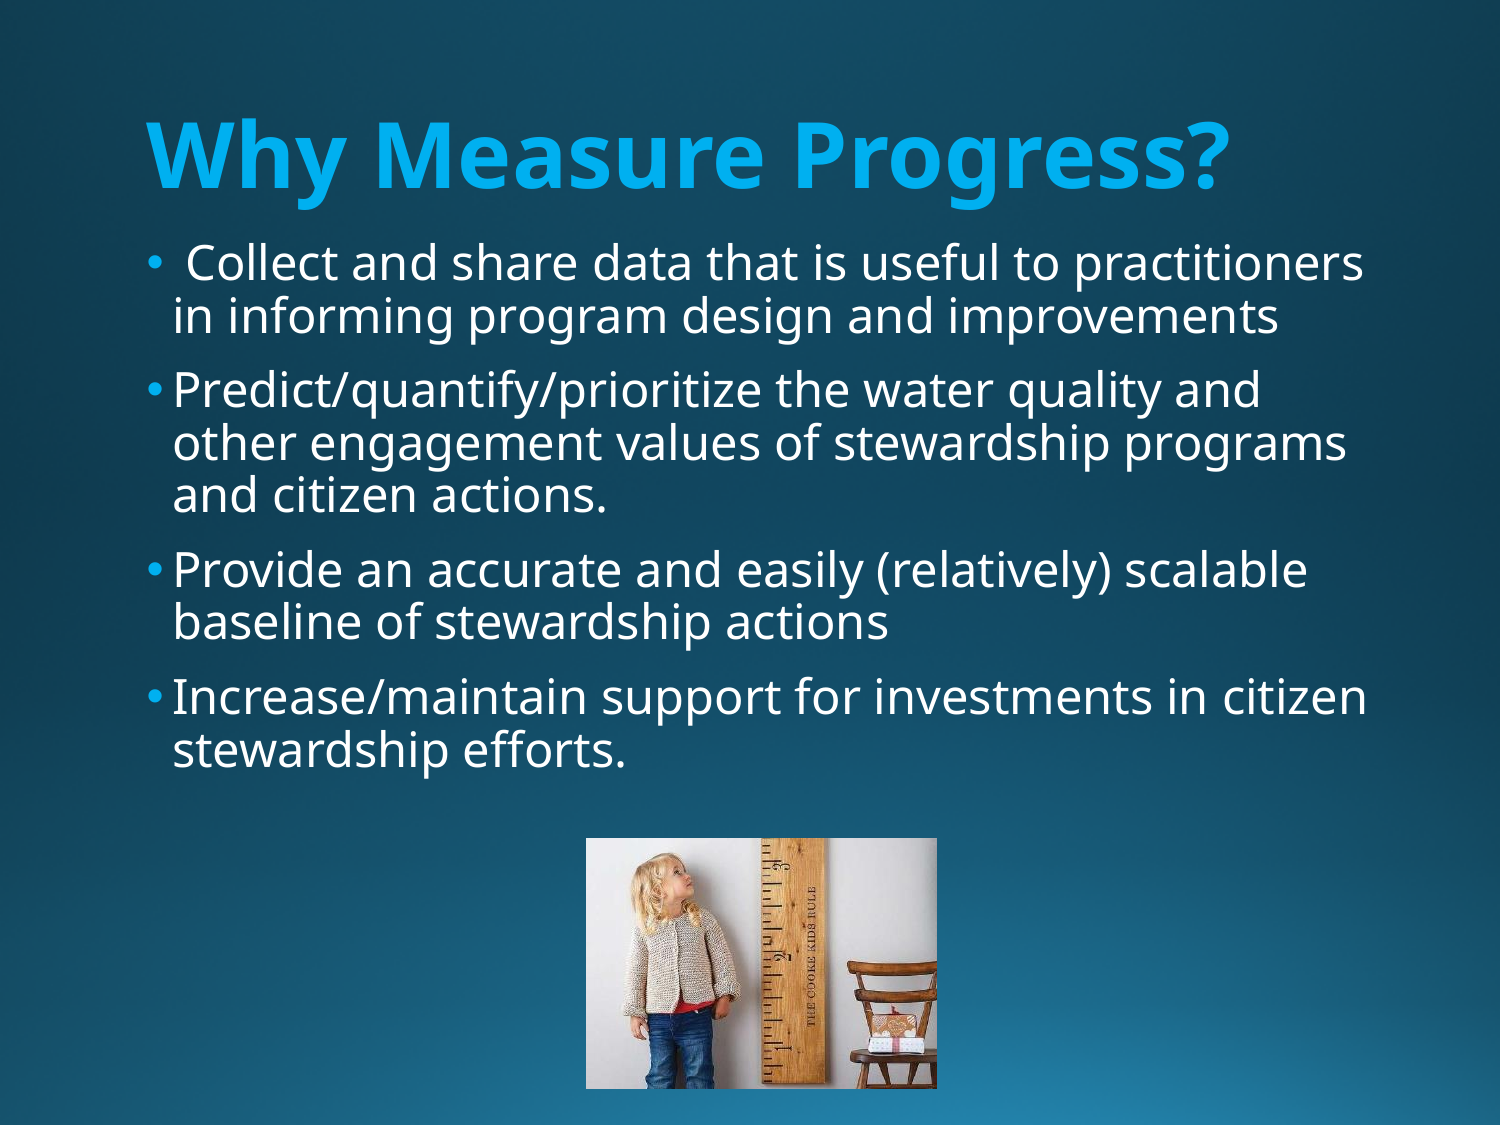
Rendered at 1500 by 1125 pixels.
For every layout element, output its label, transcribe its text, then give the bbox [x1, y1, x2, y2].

picture [0, 0, 1500, 1125]
title Why Measure Progress? [131, 50, 1426, 268]
list Collect and share data that is useful to practitioners in informing program design and improvements Predict/quantify/prioritize the water quality and other engagement values of stewardship programs and citizen actions. Provide an accurate and easily (relatively) scalable baseline of stewardship actions Increase/maintain support for investments in citizen stewardship efforts. [131, 230, 1391, 832]
